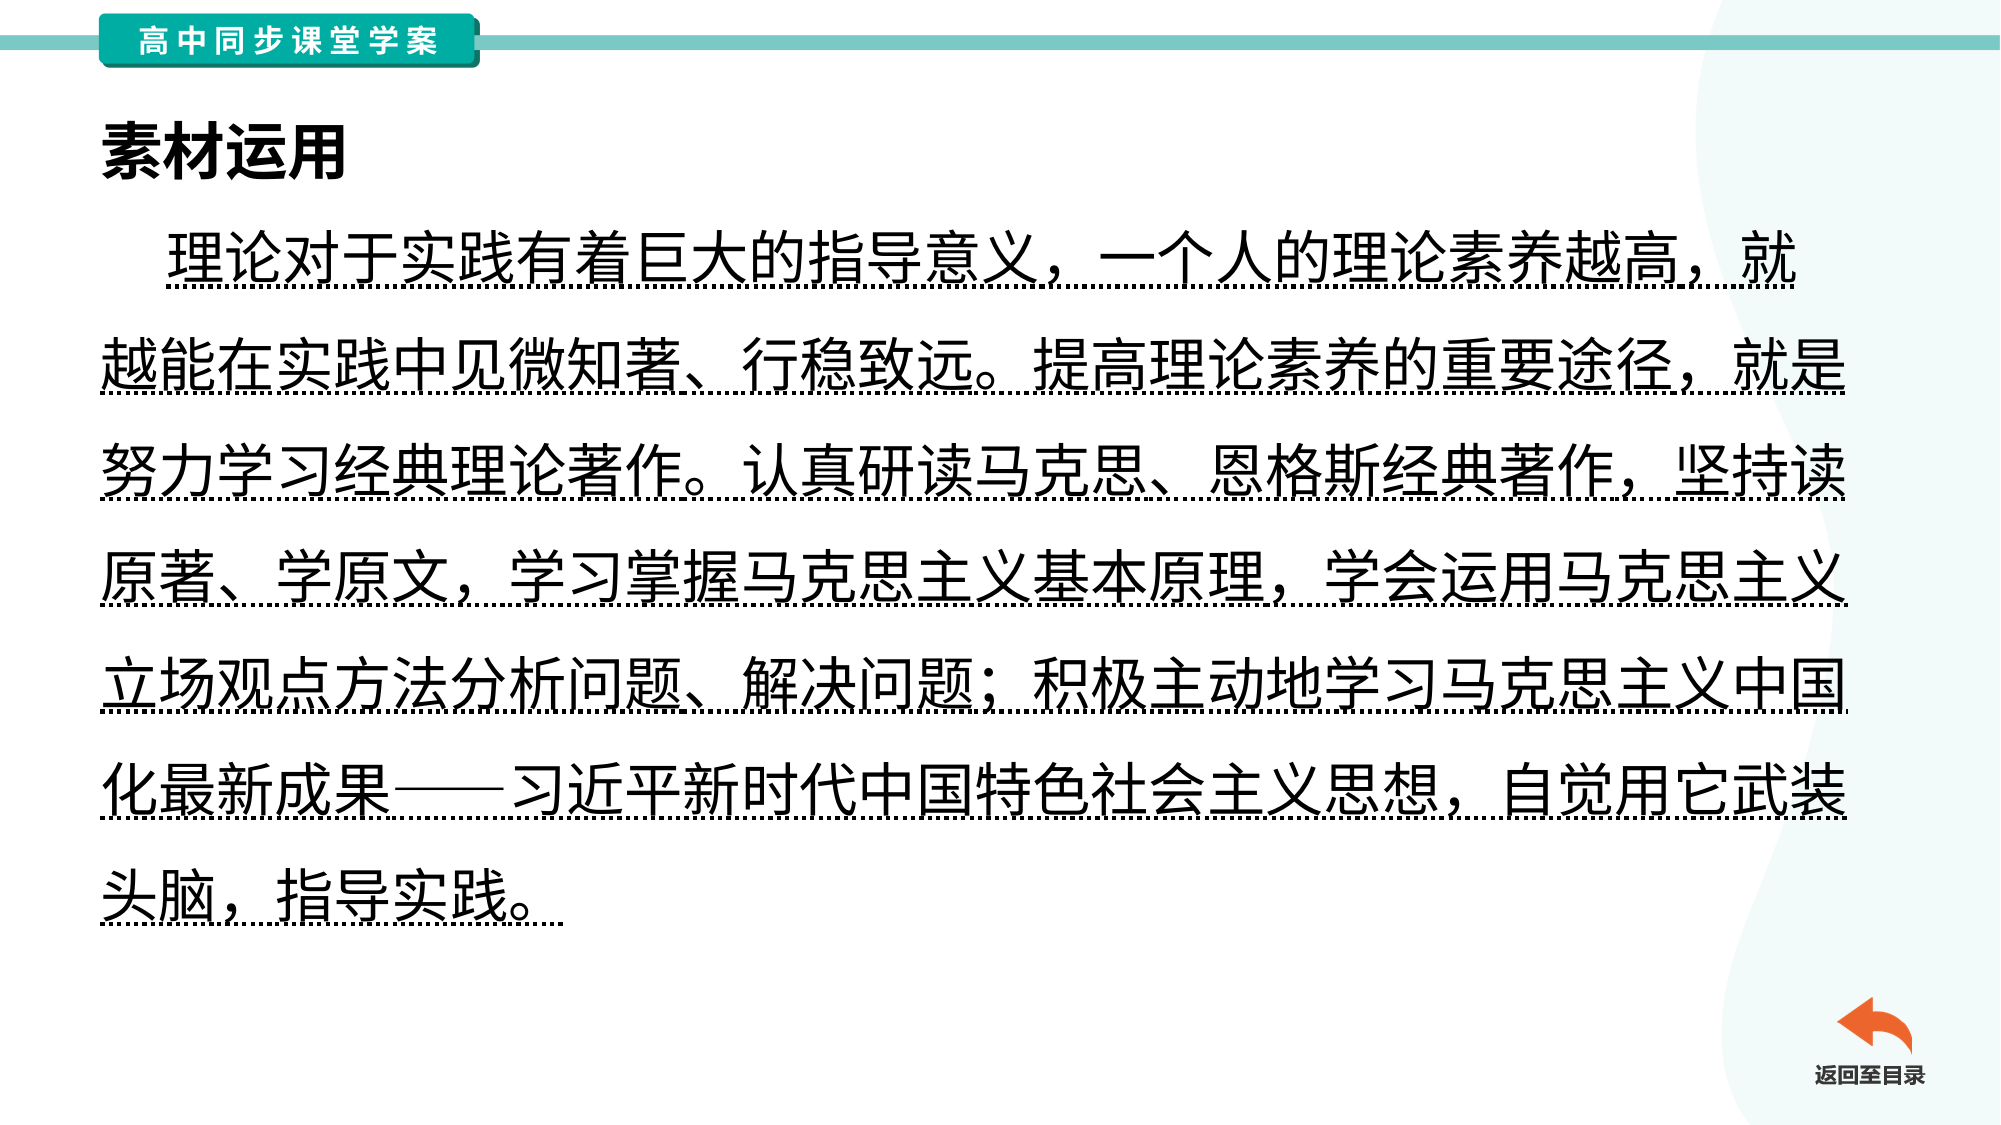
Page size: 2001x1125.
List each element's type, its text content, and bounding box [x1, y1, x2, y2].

text_box 素材运用 [100, 76, 1899, 185]
picture [0, 0, 2000, 1125]
text_box 理论对于实践有着巨大的指导意义，一个人的理论素养越高，就 越能在实践中见微知著、行稳致远。提高理论素养的重要途径，就是 努力学习经典理论著作。认真研读马克思、恩格斯经典著作，坚持读 原著、学原文，学习掌握马克思主义基本原理，学会运用马克思主义 立场观点方法分析问题、解决问题；积极主动地学习马克思主义中国 化最新成果——习近平新时代中国特色社会主义思想，自觉用它武装 头脑，指导实践。 [100, 185, 1899, 930]
